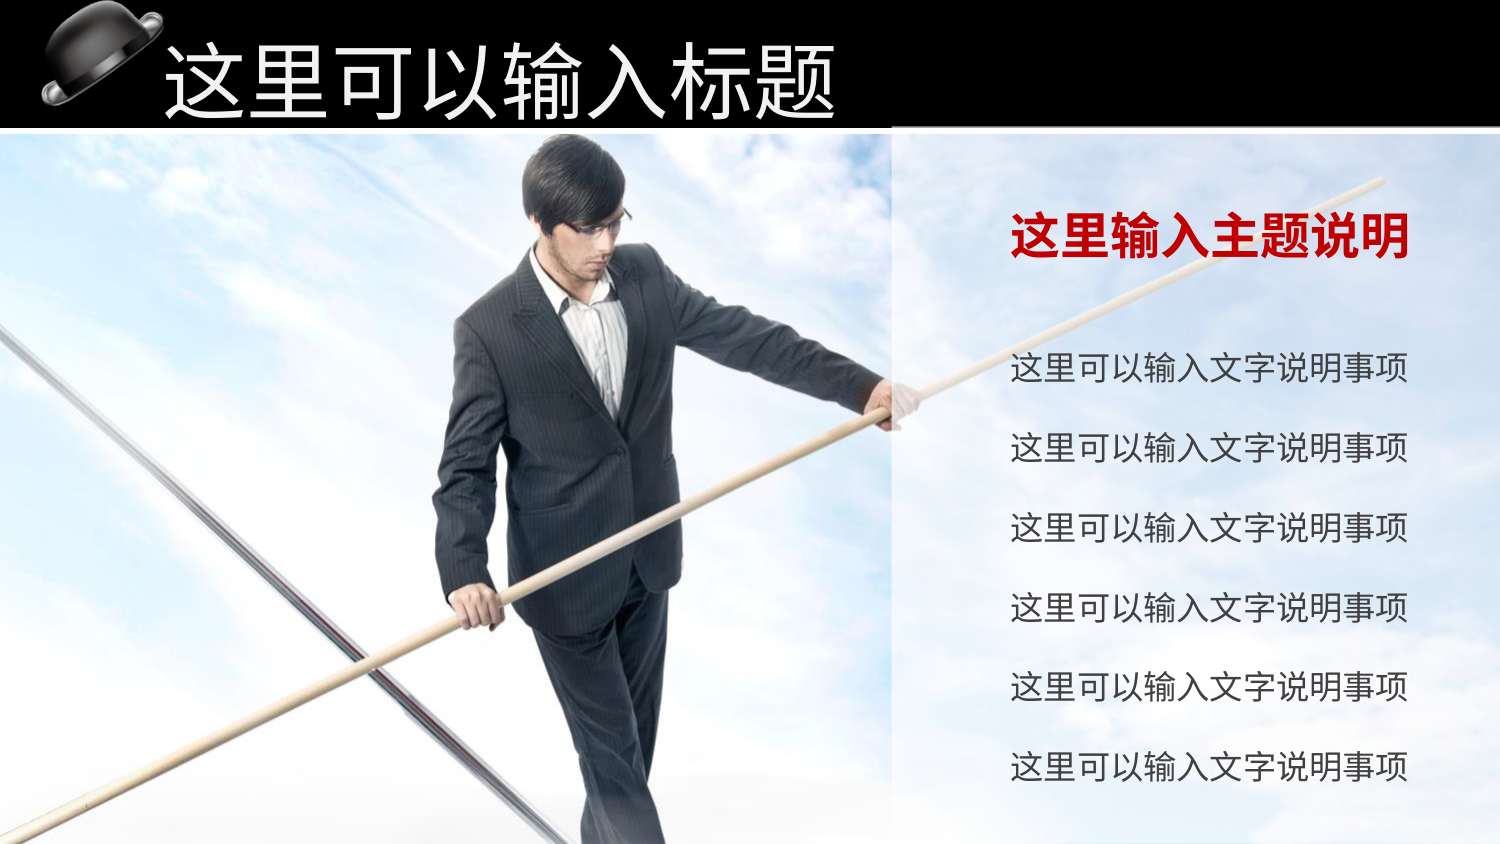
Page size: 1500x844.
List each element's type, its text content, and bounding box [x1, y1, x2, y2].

picture [0, 134, 1500, 844]
picture [0, 0, 1500, 128]
title 这里可以输入标题 [147, 21, 1425, 132]
text_box [890, 124, 1500, 133]
